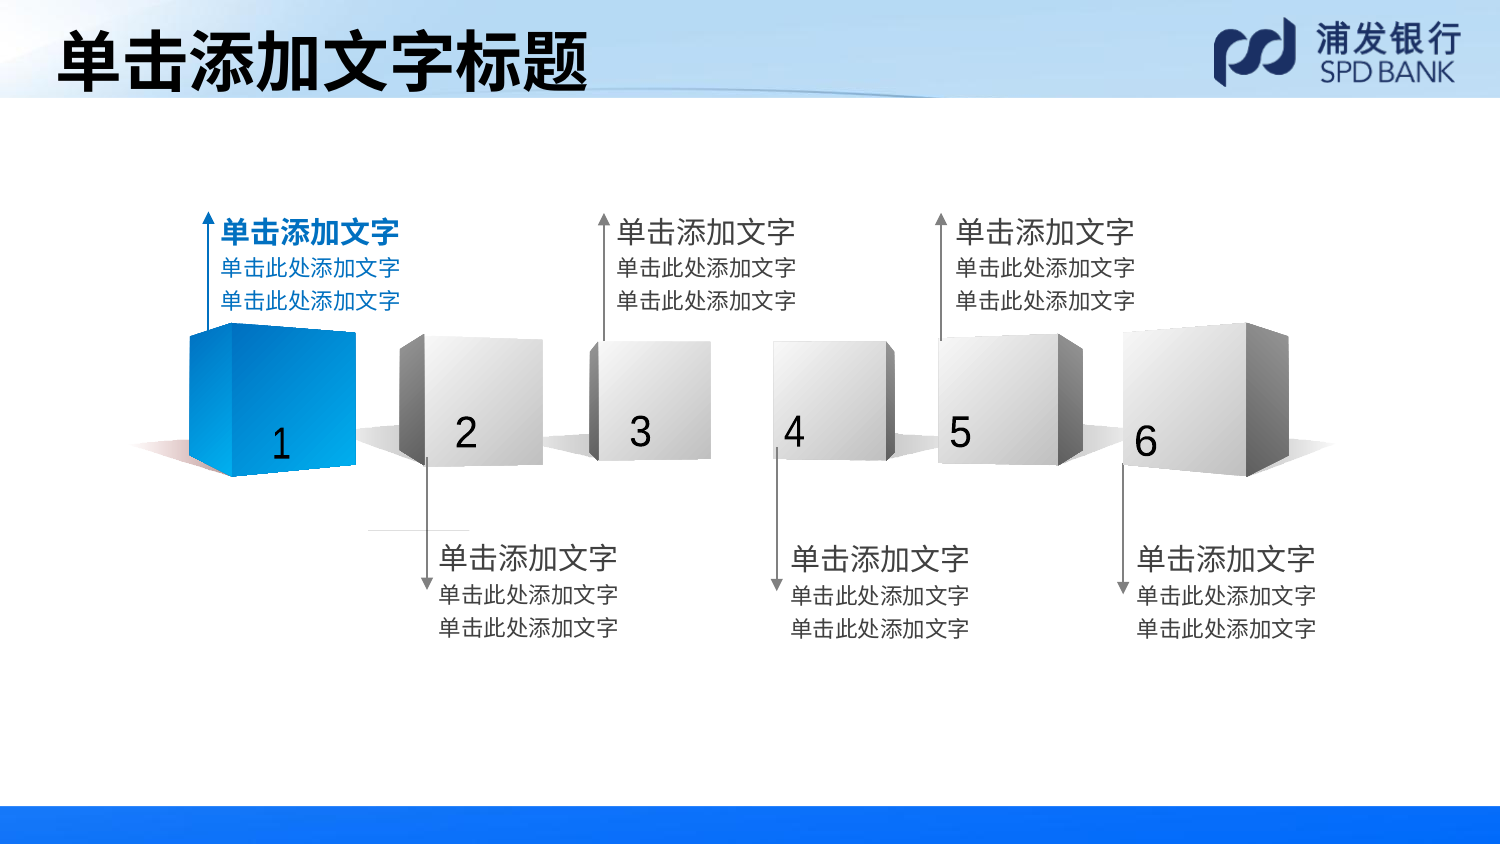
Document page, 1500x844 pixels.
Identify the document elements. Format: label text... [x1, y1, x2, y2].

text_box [543, 341, 711, 461]
text_box 单击添加文字 单击此处添加文字 单击此处添加文字 [775, 526, 986, 649]
text_box 单击添加文字 单击此处添加文字 单击此处添加文字 [206, 198, 417, 322]
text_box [938, 333, 1123, 466]
text_box [420, 531, 434, 590]
text_box [1117, 477, 1130, 595]
picture [0, 0, 1500, 97]
text_box 单击添加文字 单击此处添加文字 单击此处添加文字 [1121, 526, 1333, 649]
picture [0, 807, 1500, 844]
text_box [356, 333, 543, 467]
text_box 单击添加文字 单击此处添加文字 单击此处添加文字 [602, 198, 813, 322]
text_box 单击添加文字 单击此处添加文字 单击此处添加文字 [424, 525, 635, 648]
text_box [934, 212, 948, 333]
text_box [202, 211, 215, 322]
text_box 单击添加文字 单击此处添加文字 单击此处添加文字 [941, 198, 1152, 322]
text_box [1123, 322, 1340, 477]
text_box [122, 322, 356, 477]
text_box [770, 461, 783, 592]
text_box [597, 213, 611, 341]
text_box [773, 341, 938, 461]
